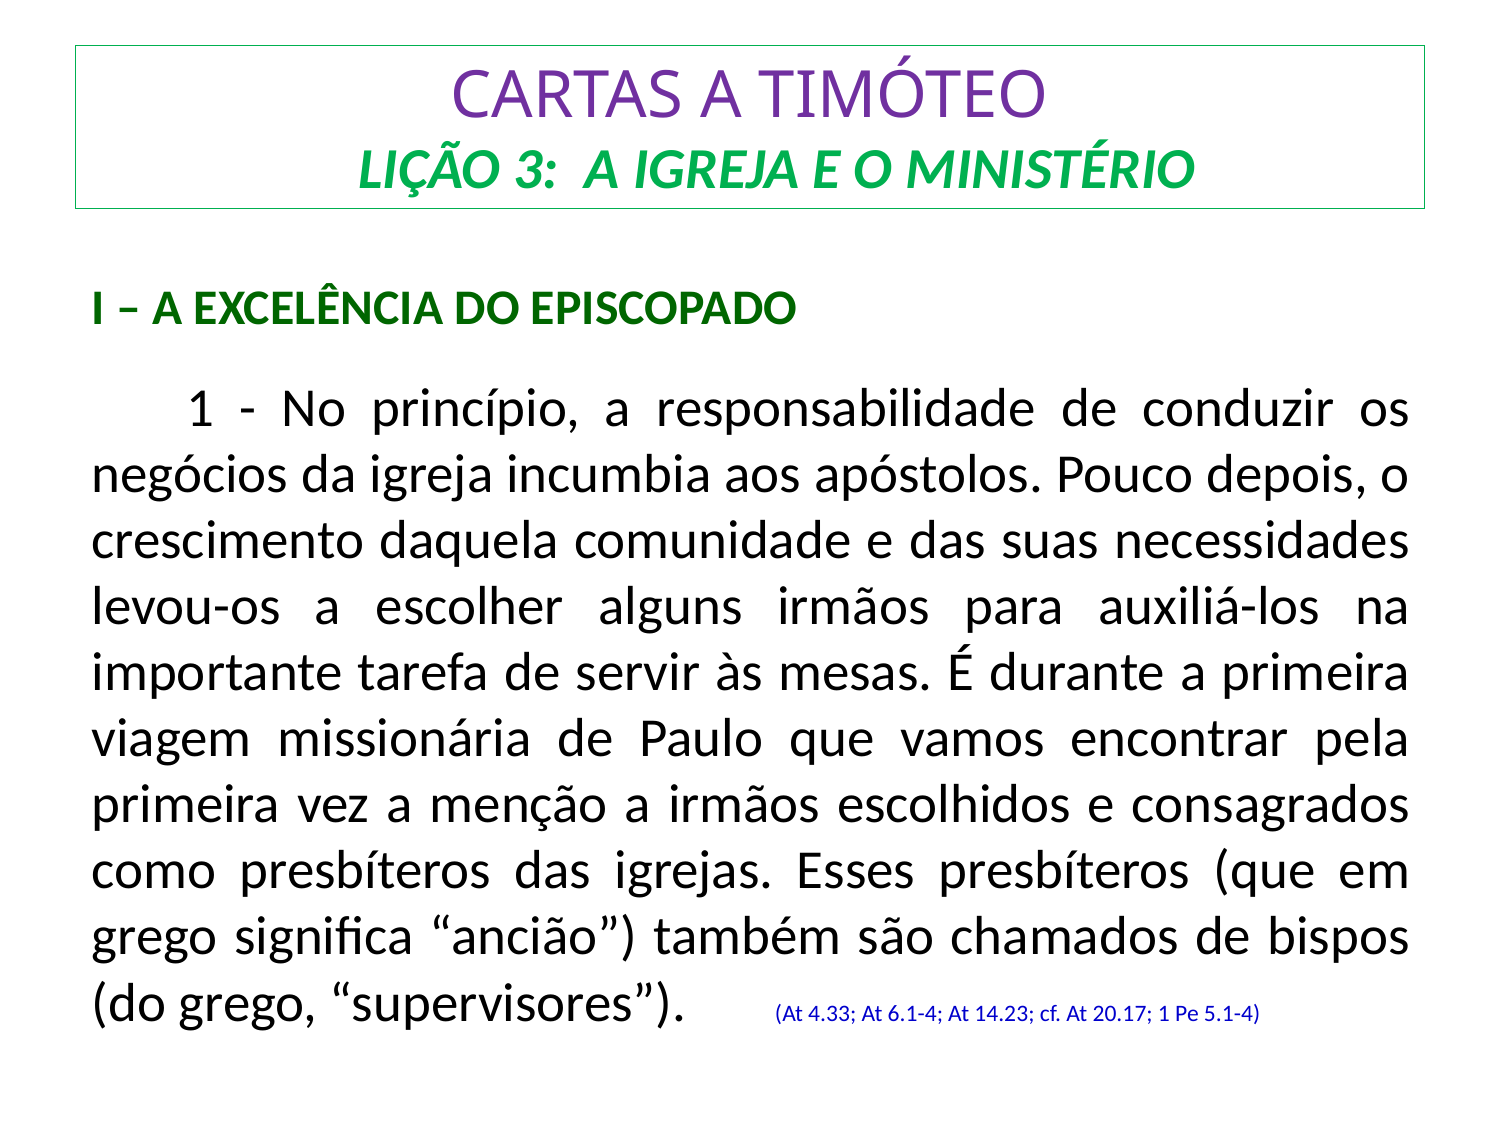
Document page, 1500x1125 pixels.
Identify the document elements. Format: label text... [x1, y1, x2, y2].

list I – A EXCELÊNCIA DO EPISCOPADO 1 - No princípio, a responsabilidade de conduzir os negócios da igreja incumbia aos apóstolos. Pouco depois, o crescimento daquela comunidade e das suas necessidades levou-os a escolher alguns irmãos para auxiliá-los na importante tarefa de servir às mesas. É durante a primeira viagem missionária de Paulo que vamos encontrar pela primeira vez a menção a irmãos escolhidos e consagrados como presbíteros das igrejas. Esses presbíteros (que em grego significa “ancião”) também são chamados de bispos (do grego, “supervisores”). (At 4.33; At 6.1-4; At 14.23; cf. At 20.17; 1 Pe 5.1-4) [76, 267, 1427, 1059]
title CARTAS A TIMÓTEO LIÇÃO 3: A IGREJA E O MINISTÉRIO [75, 45, 1425, 209]
